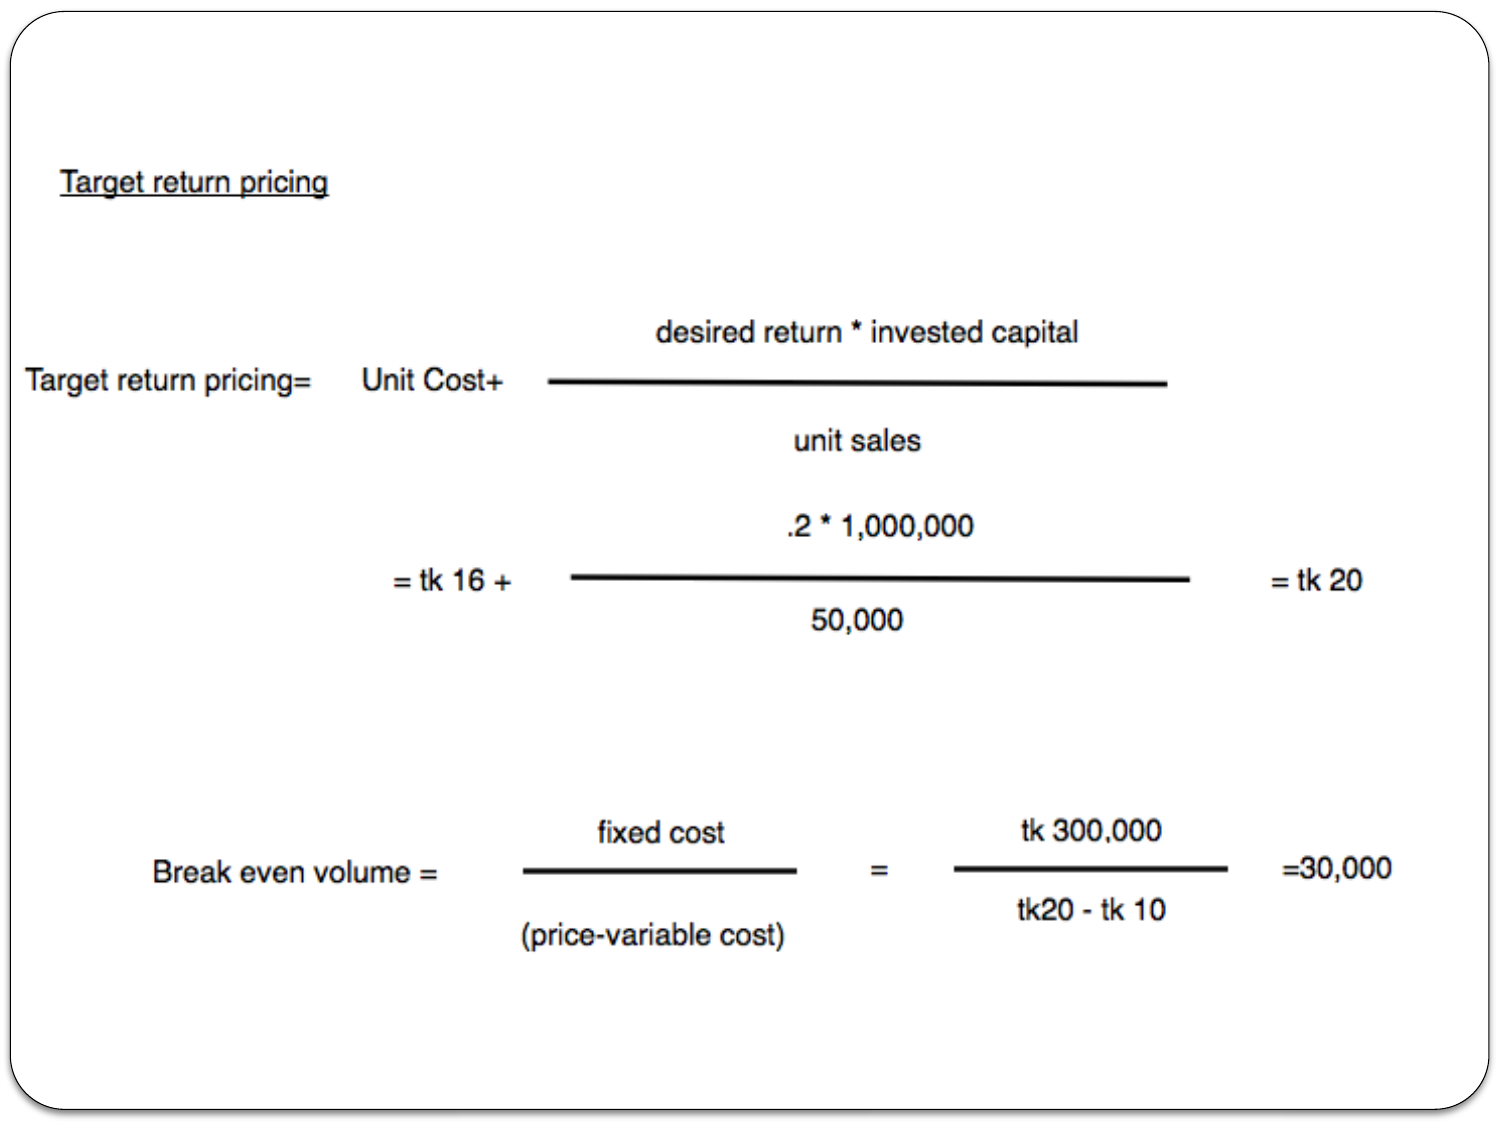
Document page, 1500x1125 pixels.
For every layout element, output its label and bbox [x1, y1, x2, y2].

picture [18, 99, 1451, 1076]
